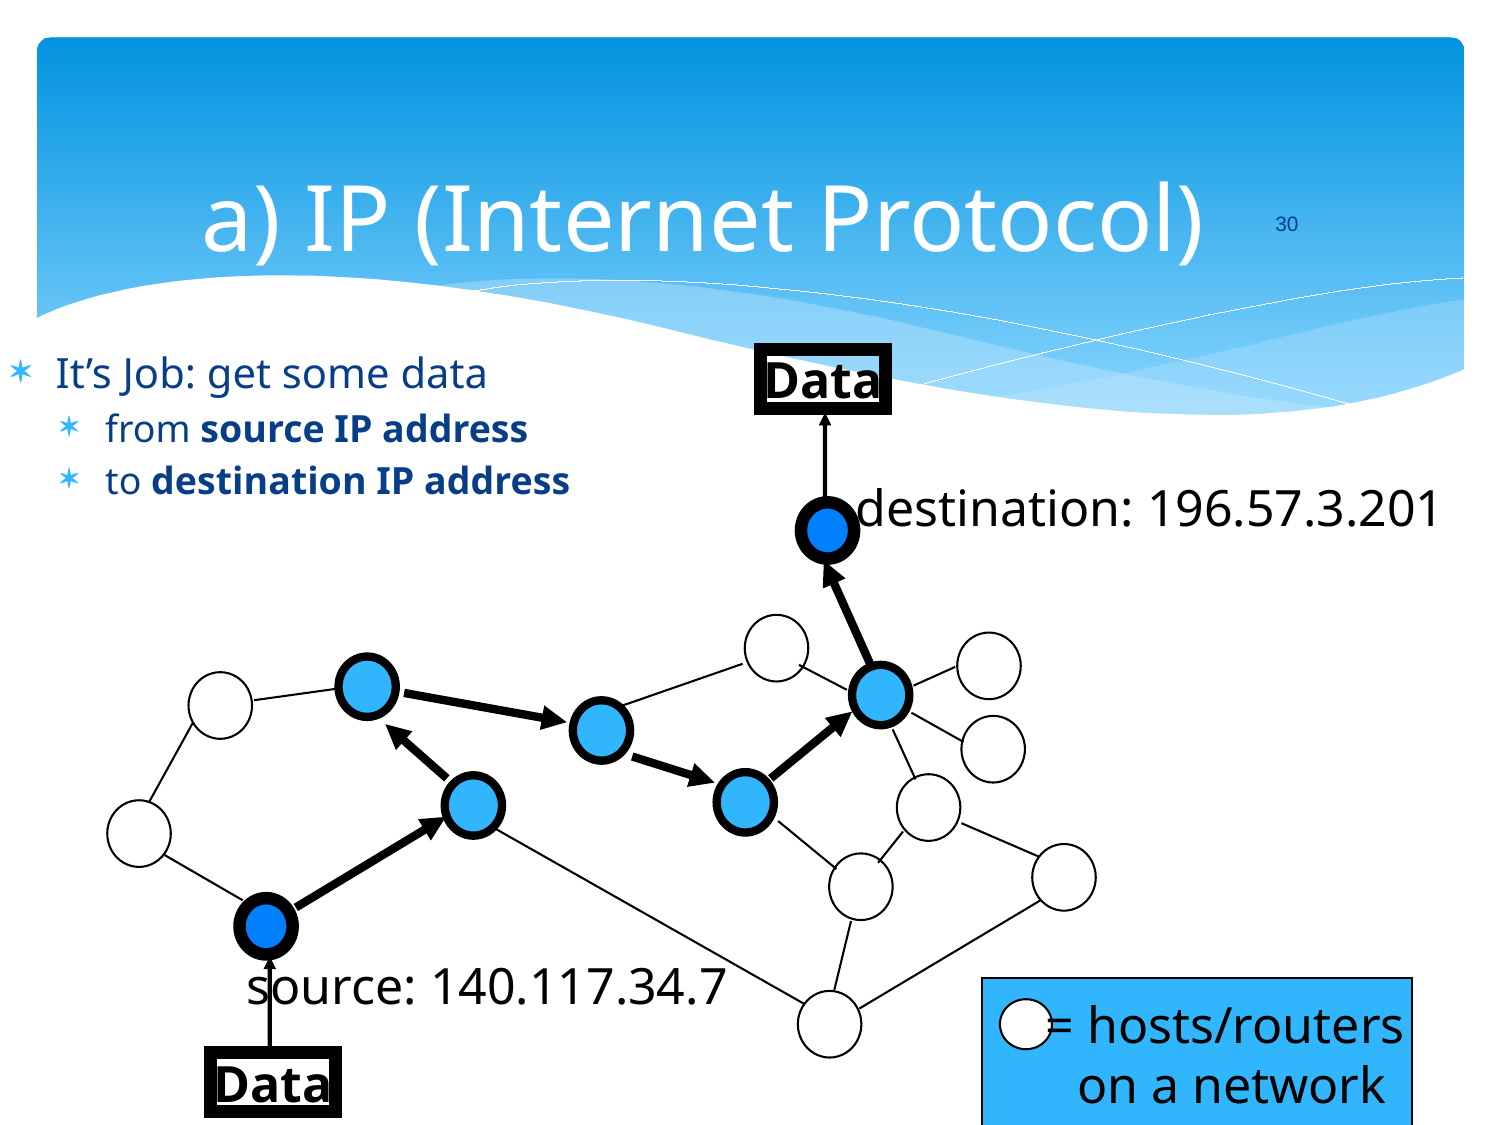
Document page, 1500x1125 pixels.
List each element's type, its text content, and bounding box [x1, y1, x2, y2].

text_box [982, 978, 1413, 1125]
text_box [999, 999, 1030, 1050]
text_box [263, 956, 277, 1051]
text_box [770, 711, 853, 779]
text_box [1032, 844, 1096, 911]
text_box Data [760, 349, 886, 409]
text_box [188, 672, 253, 739]
text_box [823, 560, 873, 671]
text_box [572, 700, 631, 761]
text_box [239, 898, 293, 947]
text_box [385, 724, 447, 779]
title a) IP (Internet Protocol) [65, 146, 1341, 284]
text_box [716, 772, 774, 833]
text_box [957, 632, 1021, 700]
text_box = hosts/routers on a network [1030, 986, 1420, 1121]
slide_number 30 [1222, 160, 1352, 287]
text_box [829, 853, 893, 921]
text_box Data [210, 1052, 336, 1112]
text_box [632, 756, 715, 785]
text_box [797, 990, 862, 1058]
text_box [744, 614, 809, 682]
text_box [961, 715, 1025, 783]
text_box [338, 656, 396, 717]
list It’s Job: get some data from source IP address to destination IP address [0, 339, 846, 653]
text_box [107, 800, 171, 867]
text_box [852, 664, 910, 726]
text_box [444, 775, 503, 836]
text_box [896, 774, 961, 841]
text_box source: 140.117.34.7 [231, 947, 743, 1023]
text_box [404, 692, 567, 727]
text_box [818, 412, 832, 505]
text_box destination: 196.57.3.201 [841, 468, 1460, 544]
text_box [295, 816, 446, 908]
text_box [800, 502, 851, 559]
